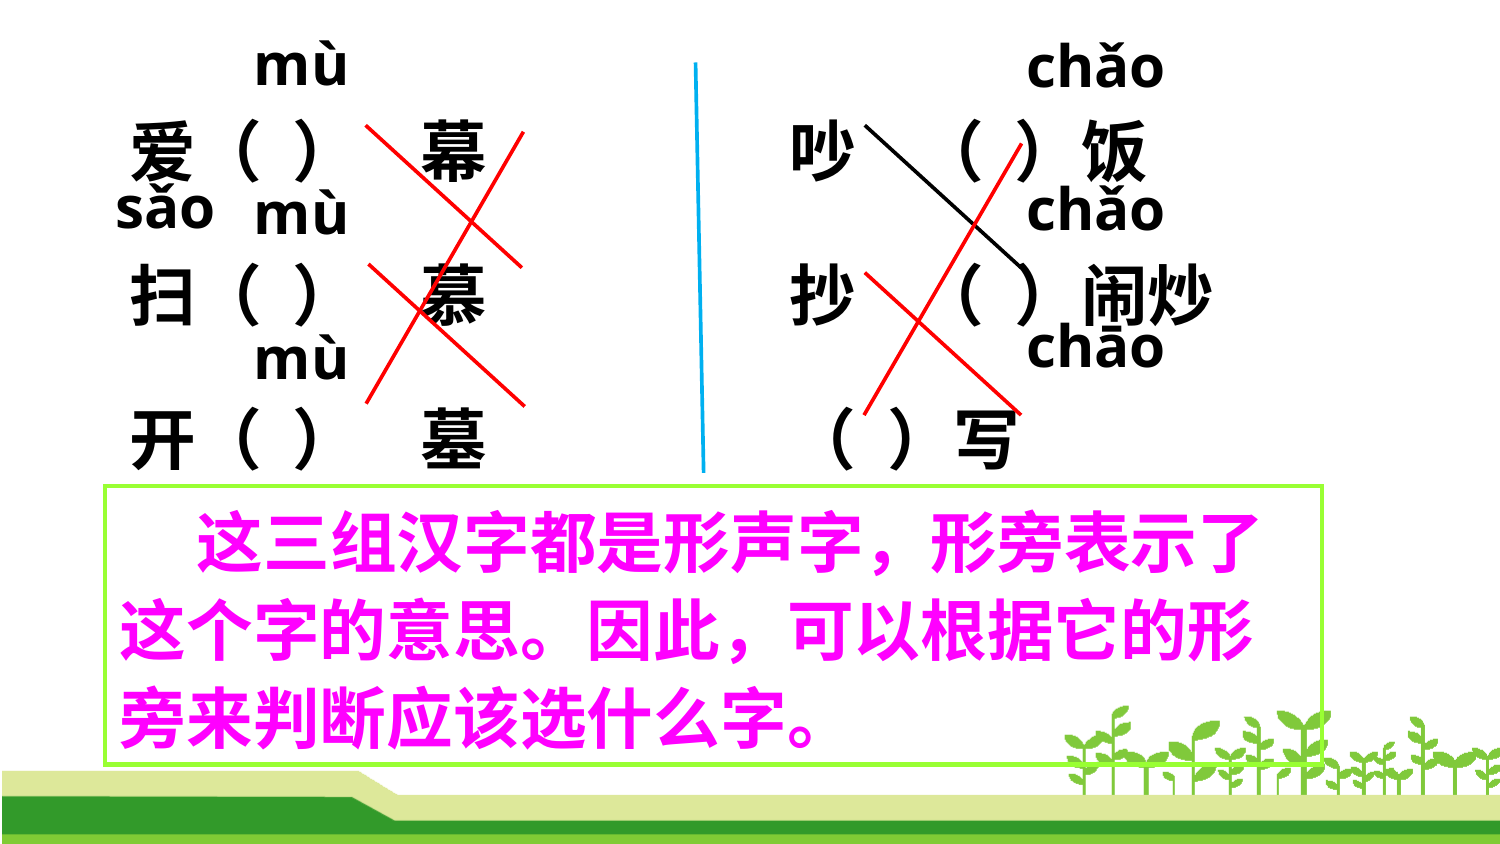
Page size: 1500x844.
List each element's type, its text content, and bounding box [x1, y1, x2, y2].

text_box mù [239, 314, 360, 399]
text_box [365, 124, 523, 131]
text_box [365, 131, 524, 265]
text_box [368, 263, 525, 407]
text_box mù [239, 19, 365, 105]
text_box chǎo [1027, 165, 1181, 250]
text_box 这三组汉字都是形声字，形旁表示了这个字的意思。因此，可以根据它的形旁来判断应该选什么字。 [104, 485, 1322, 765]
text_box mù [239, 168, 359, 254]
text_box chǎo [1011, 21, 1181, 107]
text_box sǎo [100, 162, 231, 248]
picture [0, 0, 1500, 844]
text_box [695, 62, 704, 474]
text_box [864, 124, 1022, 142]
text_box 吵 （ ）饭 抄 （ ）闹炒 （ ）写 [775, 38, 1310, 485]
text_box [863, 143, 1022, 416]
text_box 爱（ ） 幕 扫（ ） 慕 开（ ） 墓 [114, 38, 649, 485]
text_box chāo [1027, 301, 1181, 386]
